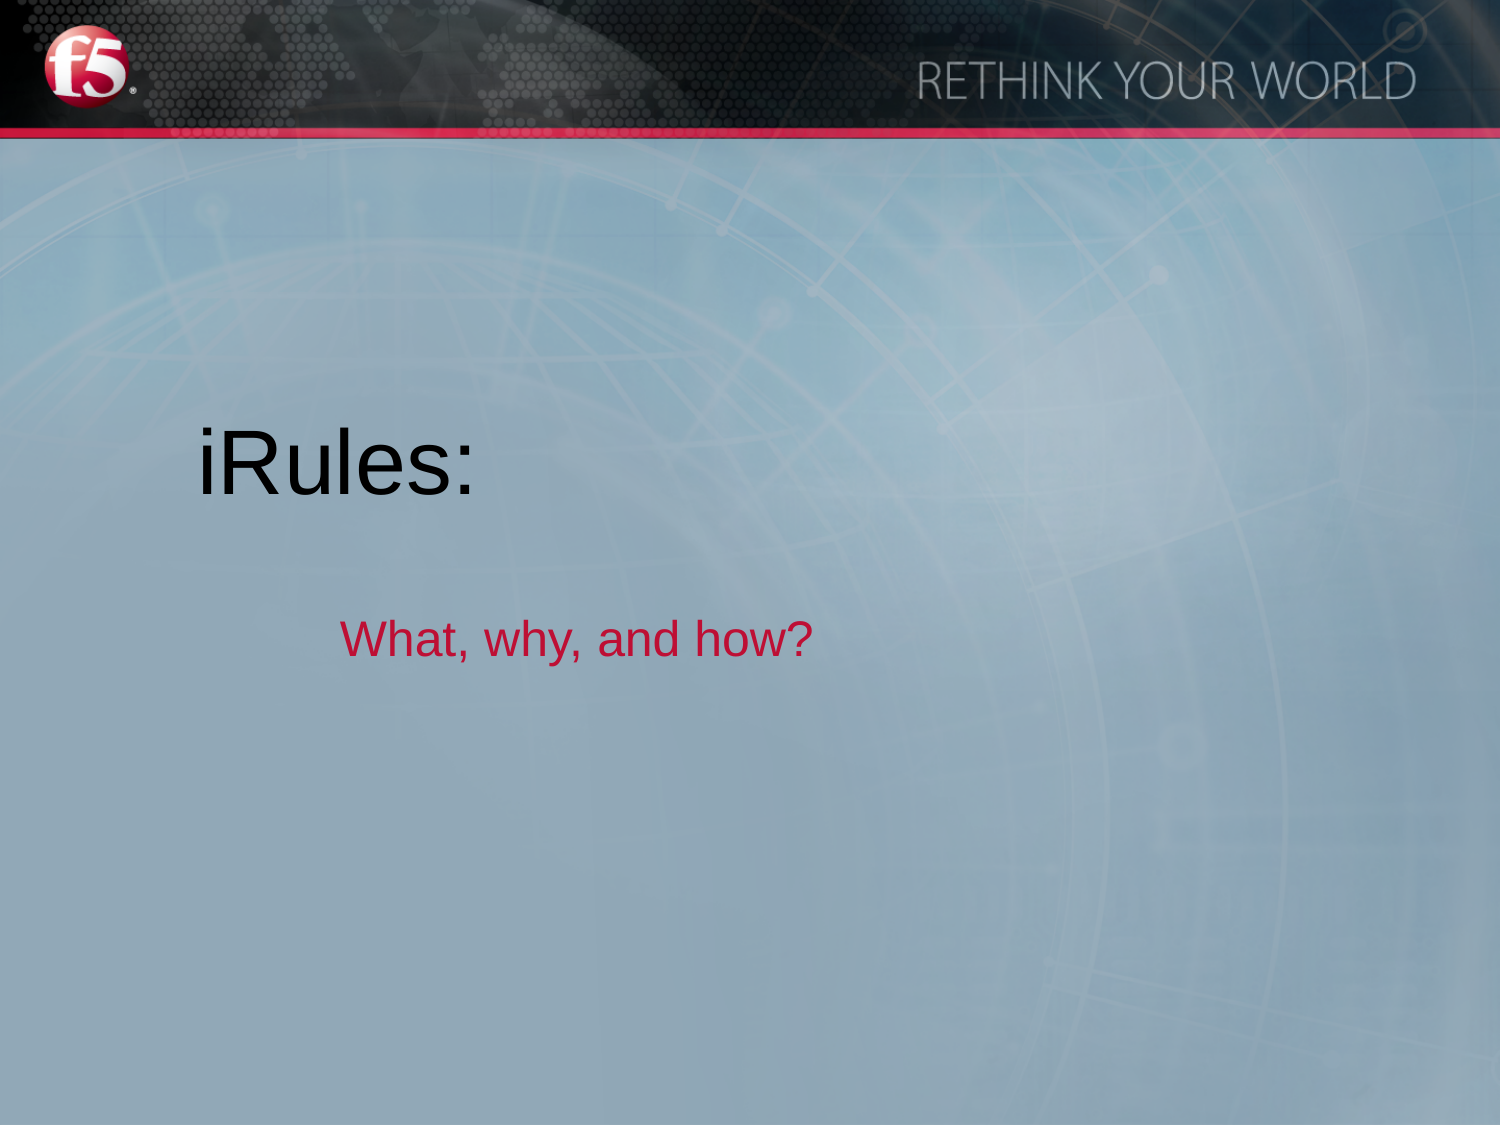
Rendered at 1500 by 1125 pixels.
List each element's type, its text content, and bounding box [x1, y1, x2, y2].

picture [0, 0, 1500, 1125]
text_box What, why, and how? [324, 599, 1475, 674]
title iRules: [197, 402, 1338, 626]
